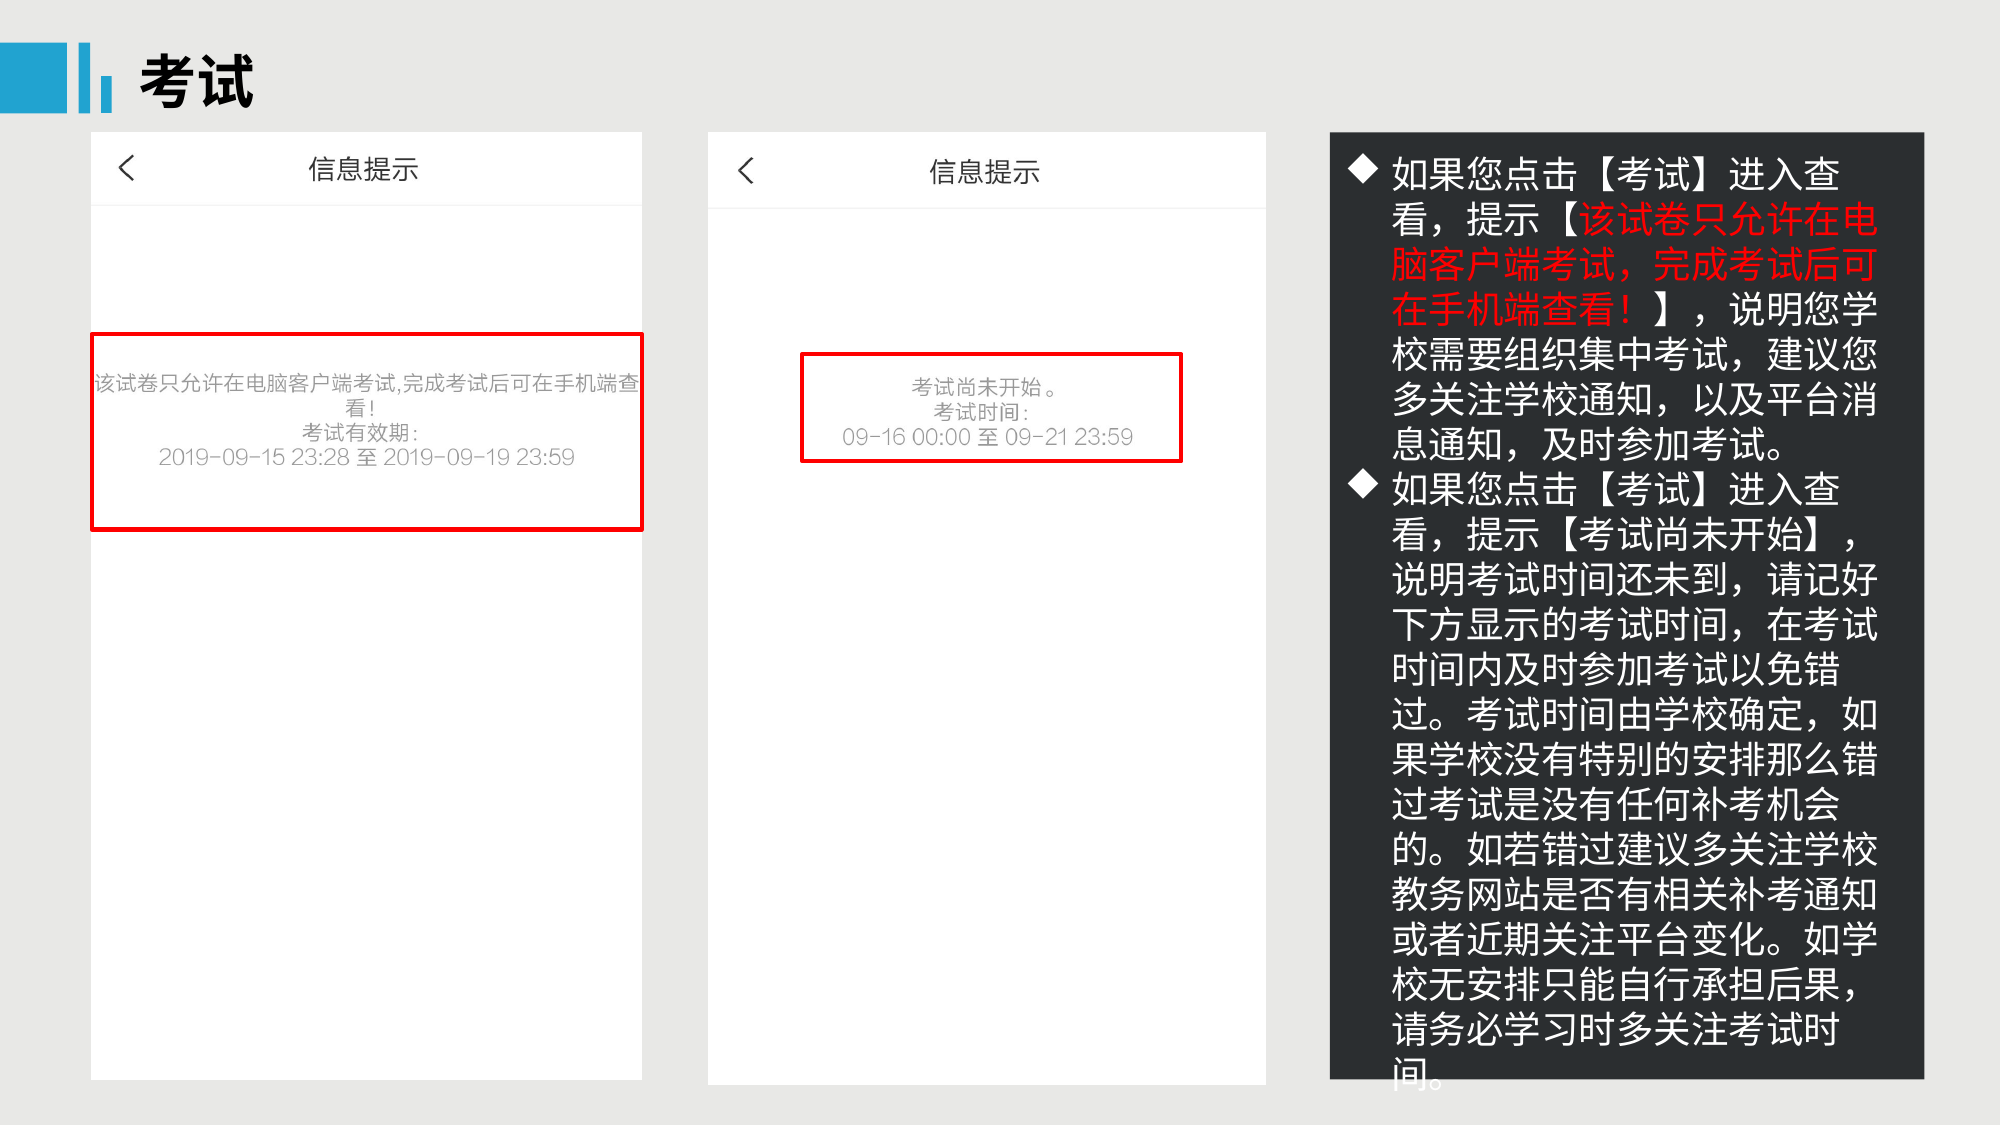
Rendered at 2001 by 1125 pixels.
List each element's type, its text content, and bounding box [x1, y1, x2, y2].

text_box 如果您点击【考试】进入查看，提示【该试卷只允许在电脑客户端考试，完成考试后可在手机端查看！】，说明您学校需要组织集中考试，建议您多关注学校通知，以及平台消息通知，及时参加考试。 如果您点击【考试】进入查看，提示【考试尚未开始】，说明考试时间还未到，请记好下方显示的考试时间，在考试时间内及时参加考试以免错过。考试时间由学校确定，如果学校没有特别的安排那么错过考试是没有任何补考机会的。如若错过建议多关注学校教务网站是否有相关补考通知或者近期关注平台变化。如学校无安排只能自行承担后果，请务必学习时多关注考试时间。 [1329, 143, 1925, 1104]
text_box [0, 41, 69, 116]
picture [708, 132, 1266, 1085]
picture [91, 132, 642, 1080]
text_box [1328, 130, 1927, 1081]
text_box [77, 41, 92, 116]
text_box [99, 74, 114, 115]
text_box 考试 [123, 38, 473, 124]
